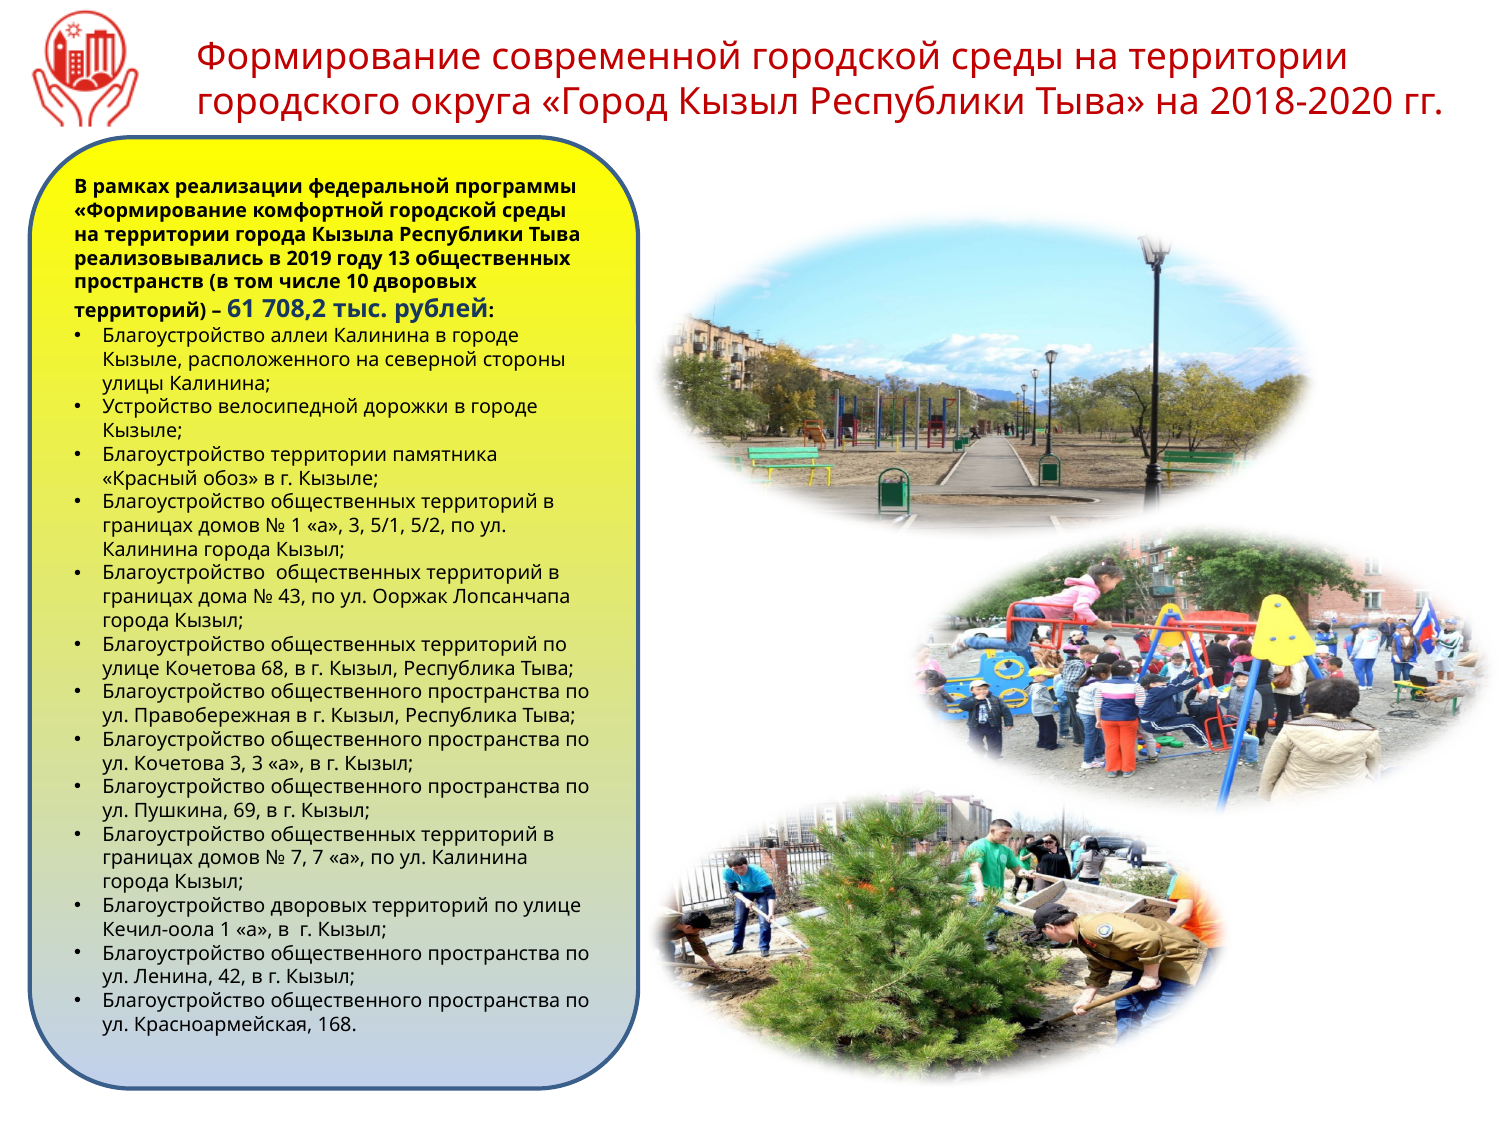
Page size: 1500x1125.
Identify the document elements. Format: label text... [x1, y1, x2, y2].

text_box Формирование современной городской среды на территории городского округа «Город Кызыл Республики Тыва» на 2018-2020 гг. [181, 24, 1495, 130]
text_box В рамках реализации федеральной программы «Формирование комфортной городской среды на территории города Кызыла Республики Тыва реализовывались в 2019 году 13 общественных пространств (в том числе 10 дворовых территорий) – 61 708,2 тыс. рублей: Благоустройство аллеи Калинина в городе Кызыле, расположенного на северной стороны улицы Калинина; Устройство велосипедной дорожки в городе Кызыле; Благоустройство территории памятника «Красный обоз» в г. Кызыле; Благоустройство общественных территорий в границах домов № 1 «а», 3, 5/1, 5/2, по ул. Калинина города Кызыл; Благоустройство общественных территорий в границах дома № 43, по ул. Ооржак Лопсанчапа города Кызыл; Благоустройство общественных территорий по улице Кочетова 68, в г. Кызыл, Республика Тыва; Благоустройство общественного пространства по ул. Правобережная в г. Кызыл, Республика Тыва; Благоустройство общественного пространства по ул. Кочетова 3, 3 «а», в г. Кызыл; Благоустройство общественного пространства по ул. Пушкина, 69, в г. Кызыл; Благоустройство общественных территорий в границах домов № 7, 7 «а», по ул. Калинина города Кызыл; Благоустройство дворовых территорий по улице Кечил-оола 1 «а», в г. Кызыл; Благоустройство общественного пространства по ул. Ленина, 42, в г. Кызыл; Благоустройство общественного пространства по ул. Красноармейская, 168. [27, 135, 641, 1091]
picture [643, 204, 1499, 1089]
picture [19, 5, 148, 134]
